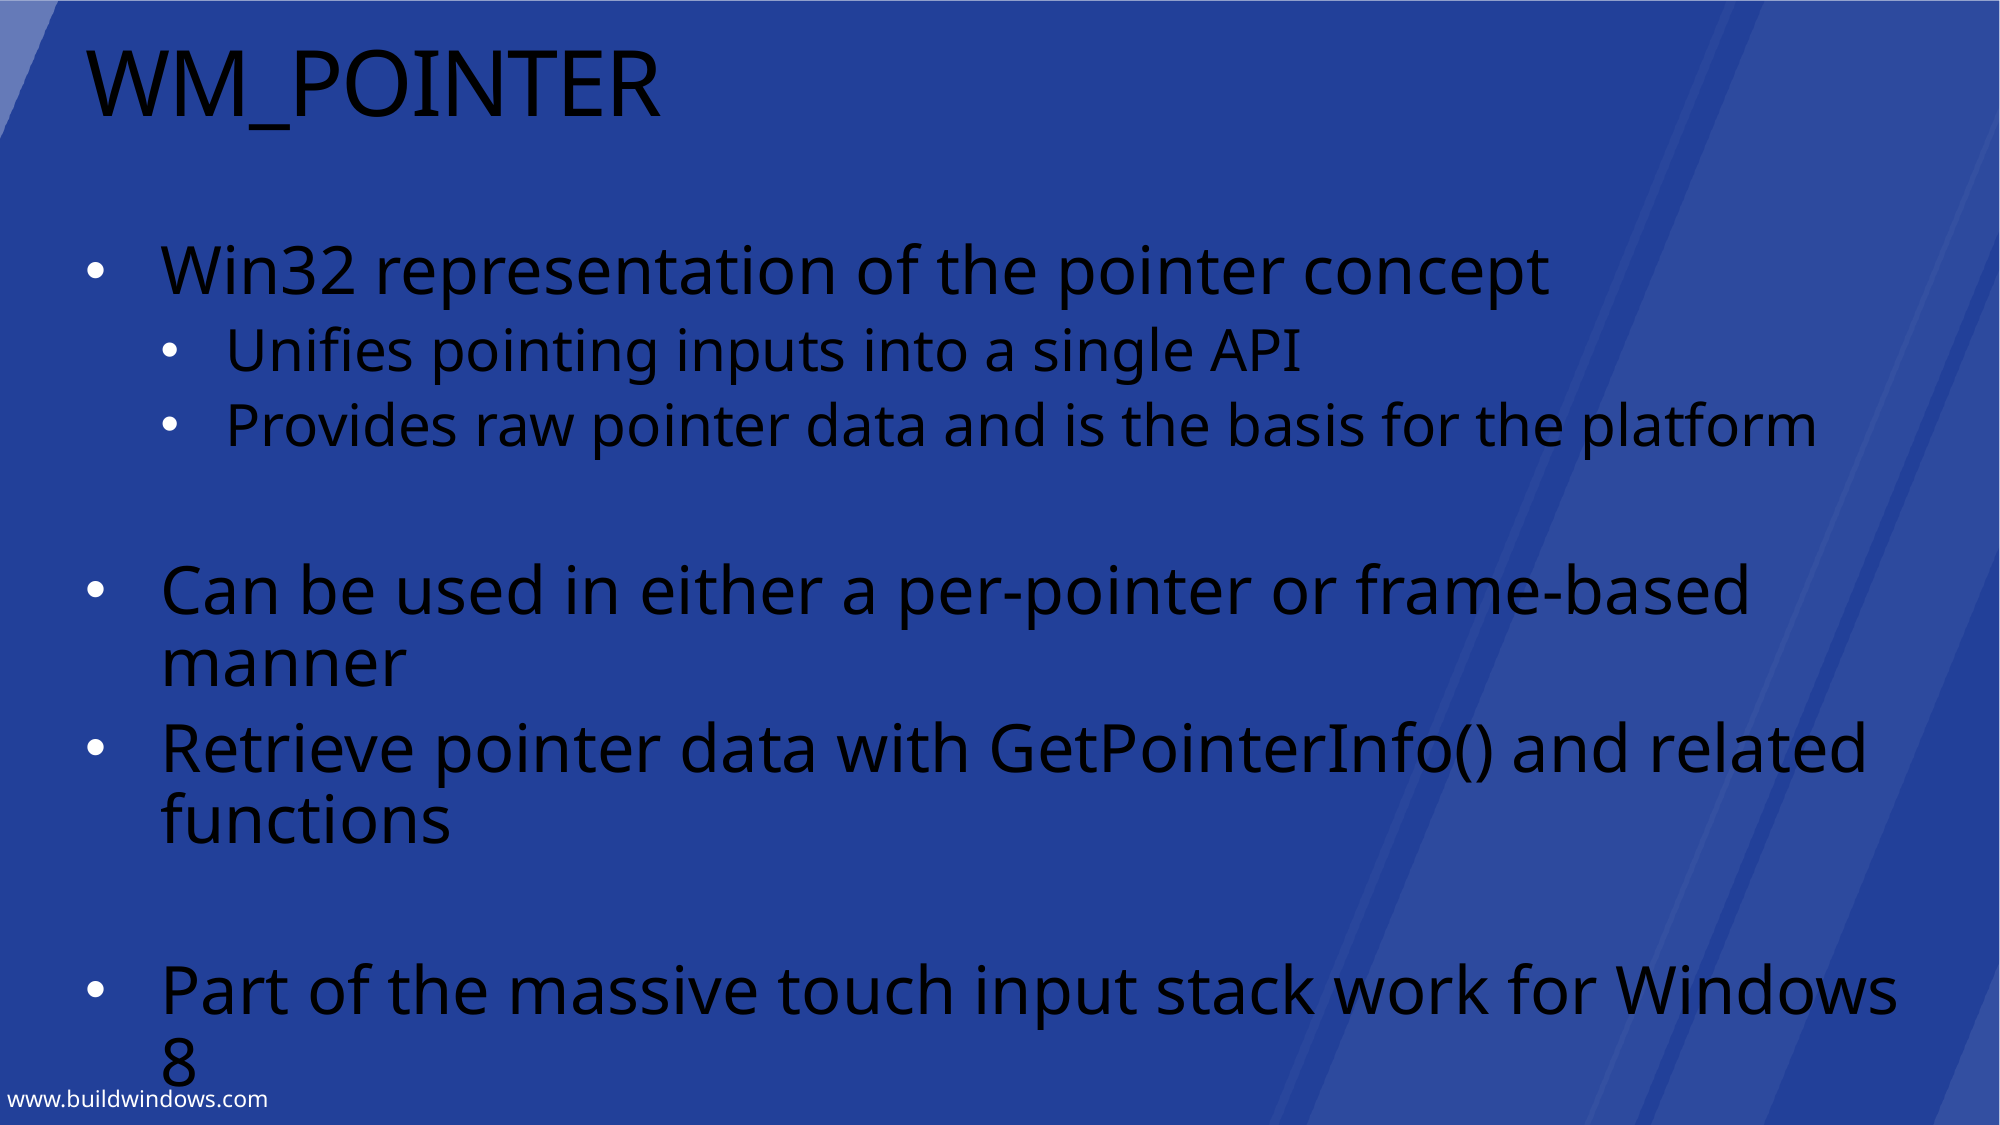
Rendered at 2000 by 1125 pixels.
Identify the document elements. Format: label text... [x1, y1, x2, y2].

list Win32 representation of the pointer concept Unifies pointing inputs into a single API Provides raw pointer data and is the basis for the platform Can be used in either a per-pointer or frame-based manner Retrieve pointer data with GetPointerInfo() and related functions Part of the massive touch input stack work for Windows 8 [85, 237, 1914, 983]
picture [0, 0, 2000, 1125]
title WM_POINTER [85, 37, 1914, 138]
